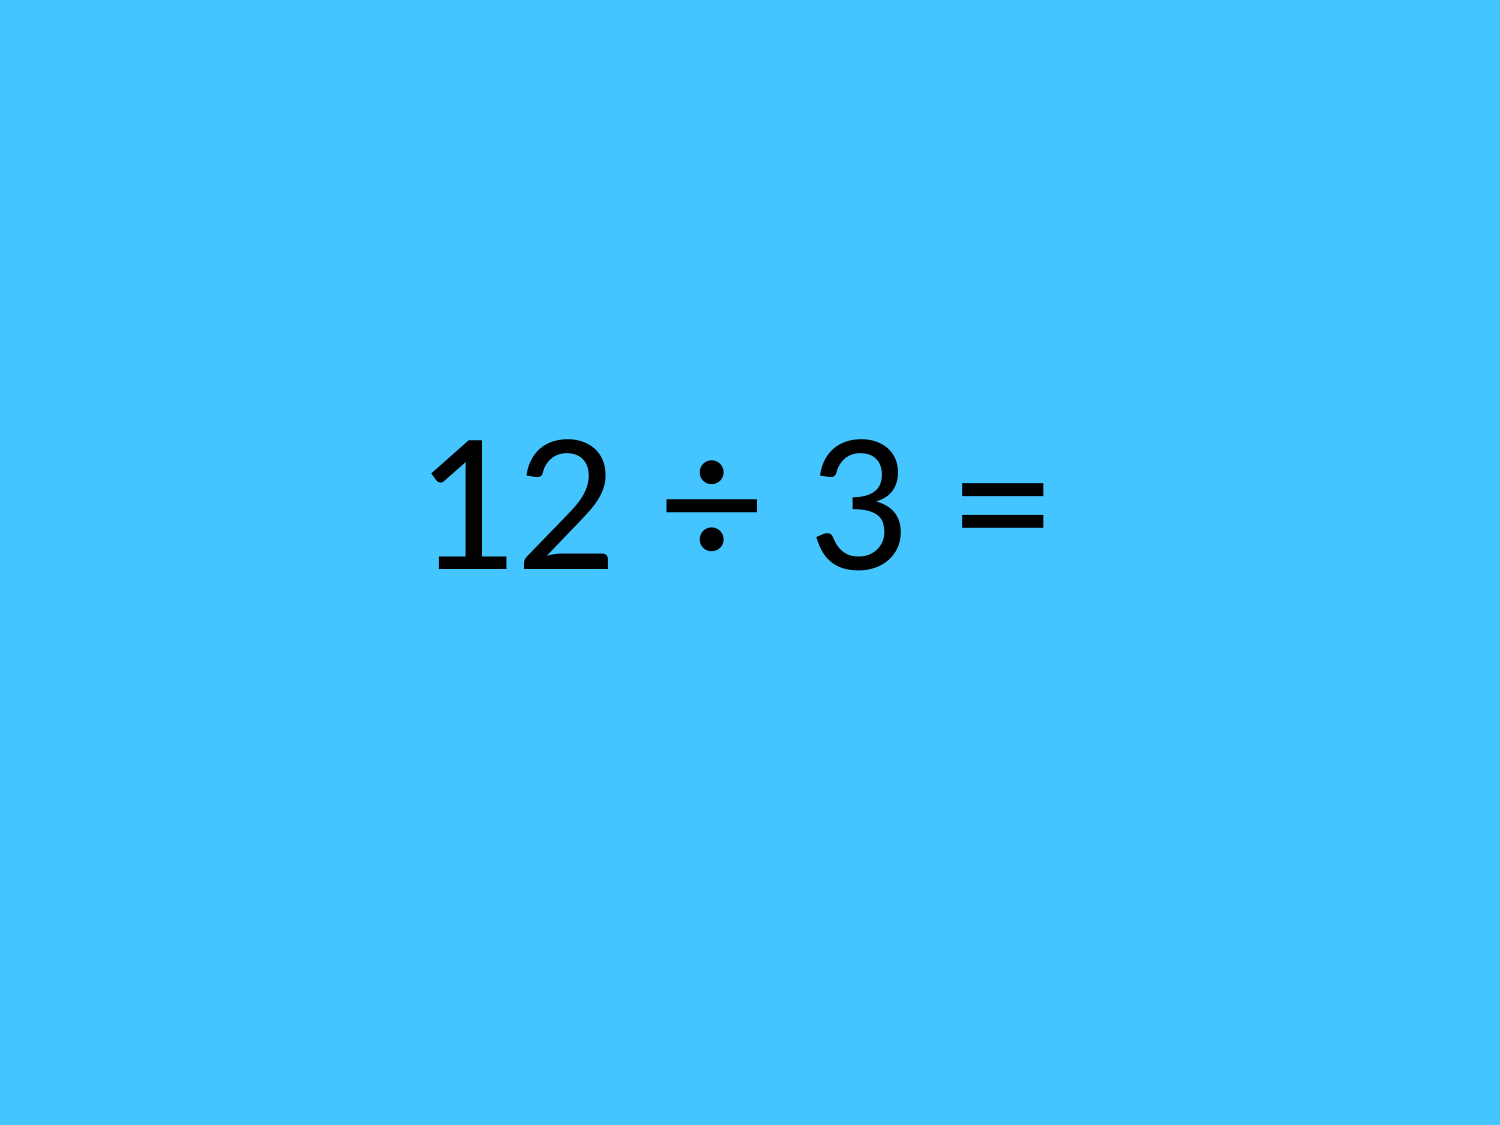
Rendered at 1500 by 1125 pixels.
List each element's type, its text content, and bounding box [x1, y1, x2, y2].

text_box 12 ÷ 3 = [399, 362, 1138, 618]
